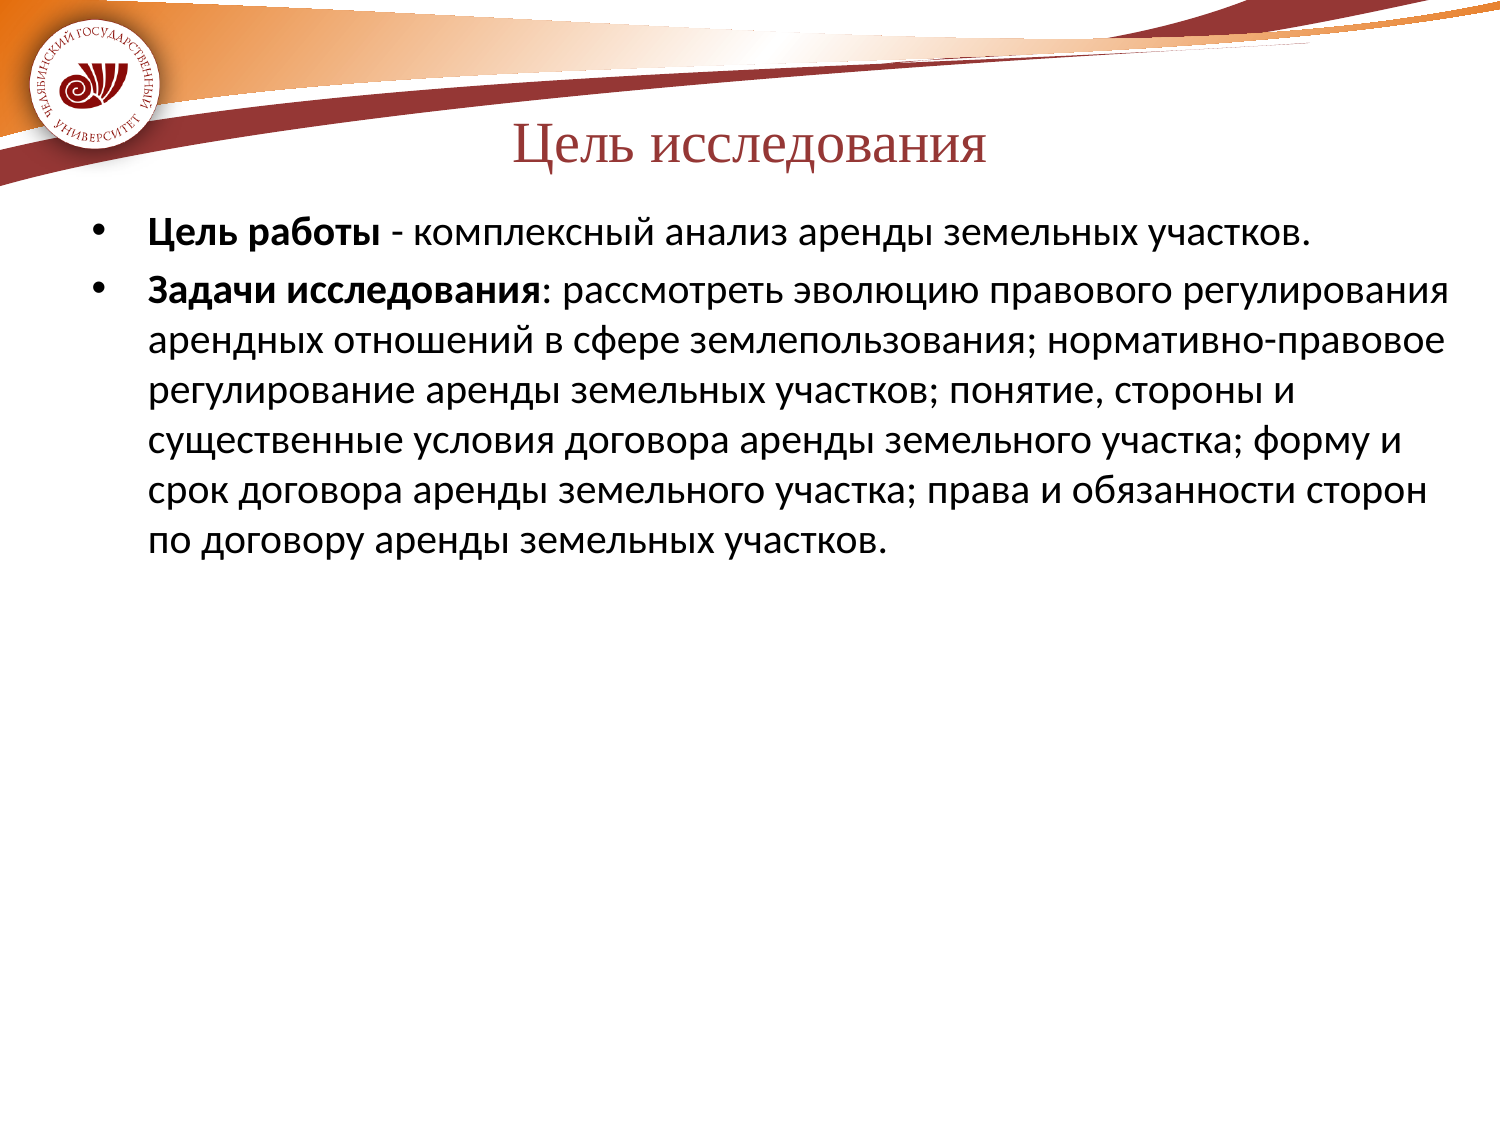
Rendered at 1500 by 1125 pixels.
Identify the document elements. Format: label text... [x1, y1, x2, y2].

picture [29, 19, 160, 149]
list Цель работы - комплексный анализ аренды земельных участков. Задачи исследования: рассмотреть эволюцию правового регулирования арендных отношений в сфере землепользования; нормативно-правовое регулирование аренды земельных участков; понятие, стороны и существенные условия договора аренды земельного участка; форму и срок договора аренды земельного участка; права и обязанности сторон по договору аренды земельных участков. [76, 196, 1471, 939]
title Цель исследования [75, 45, 1425, 233]
